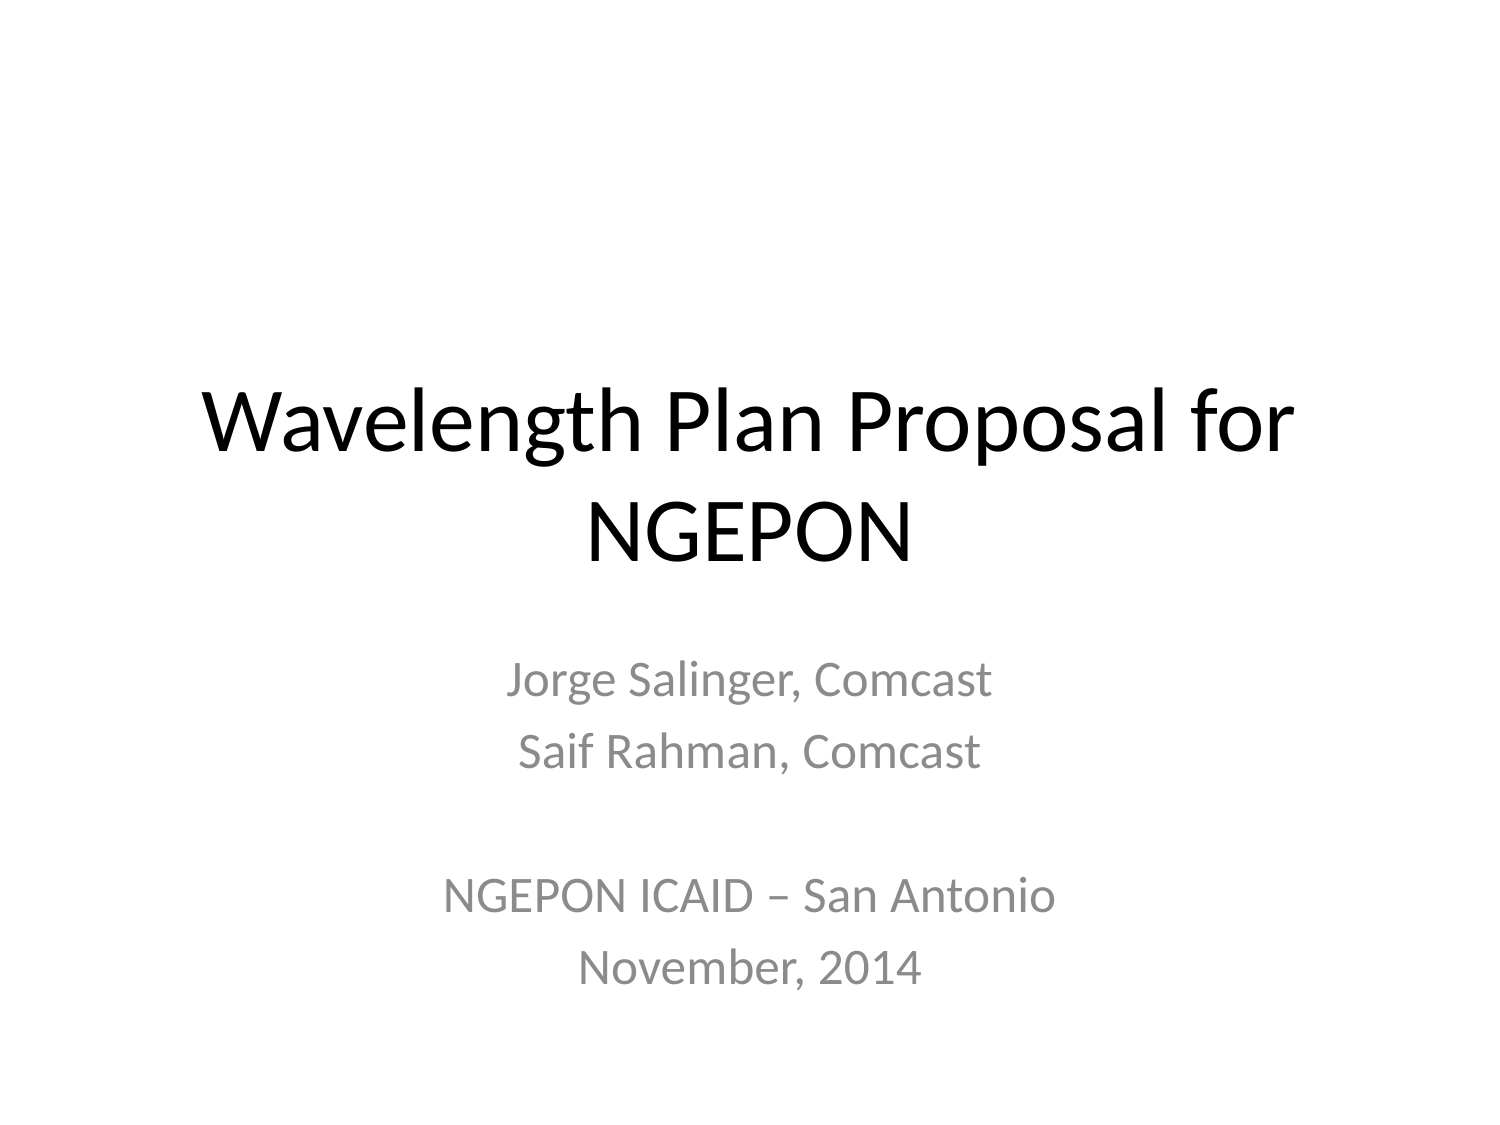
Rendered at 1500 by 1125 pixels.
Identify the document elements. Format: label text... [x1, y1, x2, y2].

title Wavelength Plan Proposal for NGEPON [112, 349, 1388, 591]
subtitle Jorge Salinger, Comcast Saif Rahman, Comcast NGEPON ICAID – San Antonio November, 2014 [225, 637, 1275, 1005]
